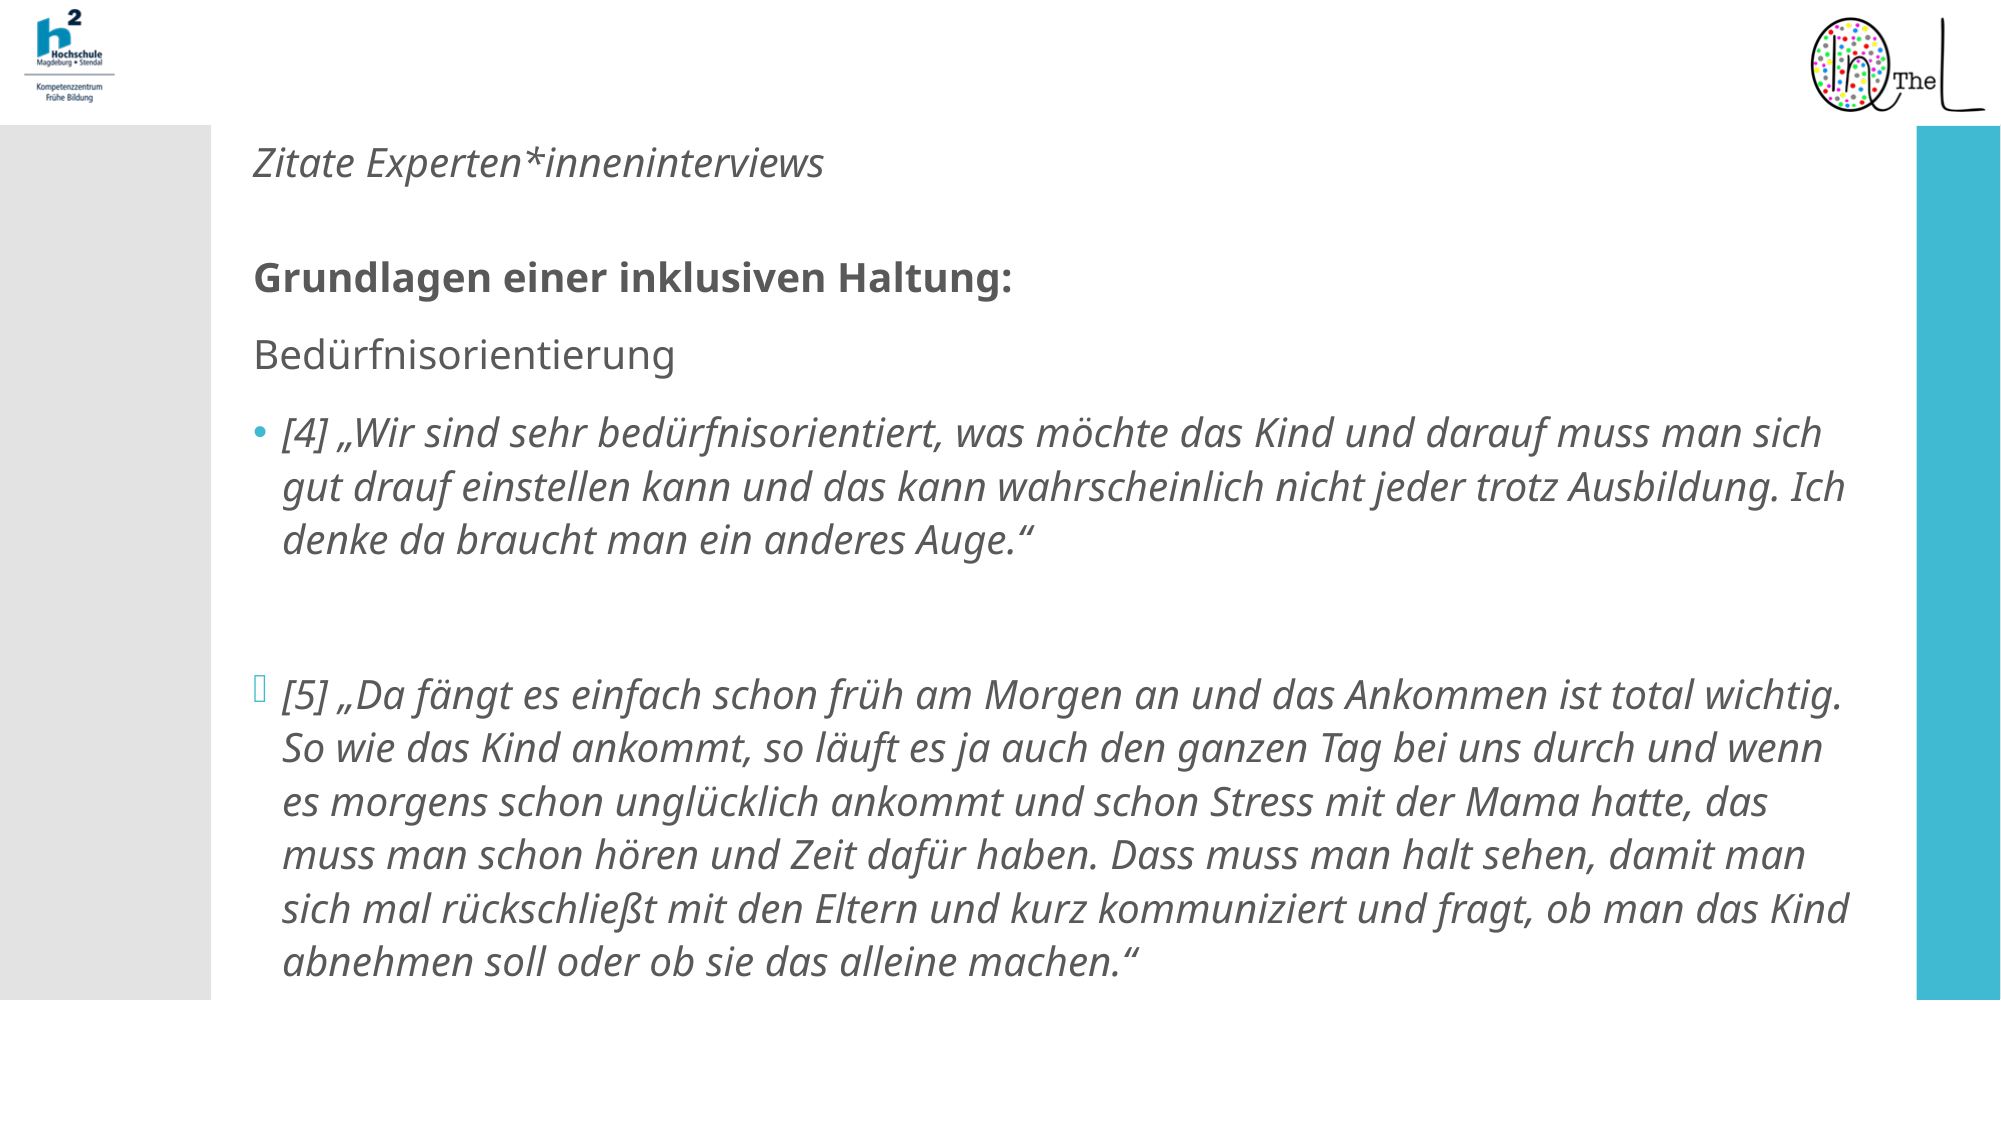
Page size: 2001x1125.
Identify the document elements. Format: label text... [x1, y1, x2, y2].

picture [1809, 17, 1987, 113]
text_box [0, 0, 2000, 1125]
text_box [0, 124, 212, 1001]
picture [13, 0, 127, 113]
list Zitate Experten*inneninterviews Grundlagen einer inklusiven Haltung: Bedürfnisorientierung [4] „Wir sind sehr bedürfnisorientiert, was möchte das Kind und darauf muss man sich gut drauf einstellen kann und das kann wahrscheinlich nicht jeder trotz Ausbildung. Ich denke da braucht man ein anderes Auge.“ [5] „Da fängt es einfach schon früh am Morgen an und das Ankommen ist total wichtig. So wie das Kind ankommt, so läuft es ja auch den ganzen Tag bei uns durch und wenn es morgens schon unglücklich ankommt und schon Stress mit der Mama hatte, das muss man schon hören und Zeit dafür haben. Dass muss man halt sehen, damit man sich mal rückschließt mit den Eltern und kurz kommuniziert und fragt, ob man das Kind abnehmen soll oder ob sie das alleine machen.“ [238, 124, 1890, 1000]
text_box [1916, 125, 2000, 1001]
